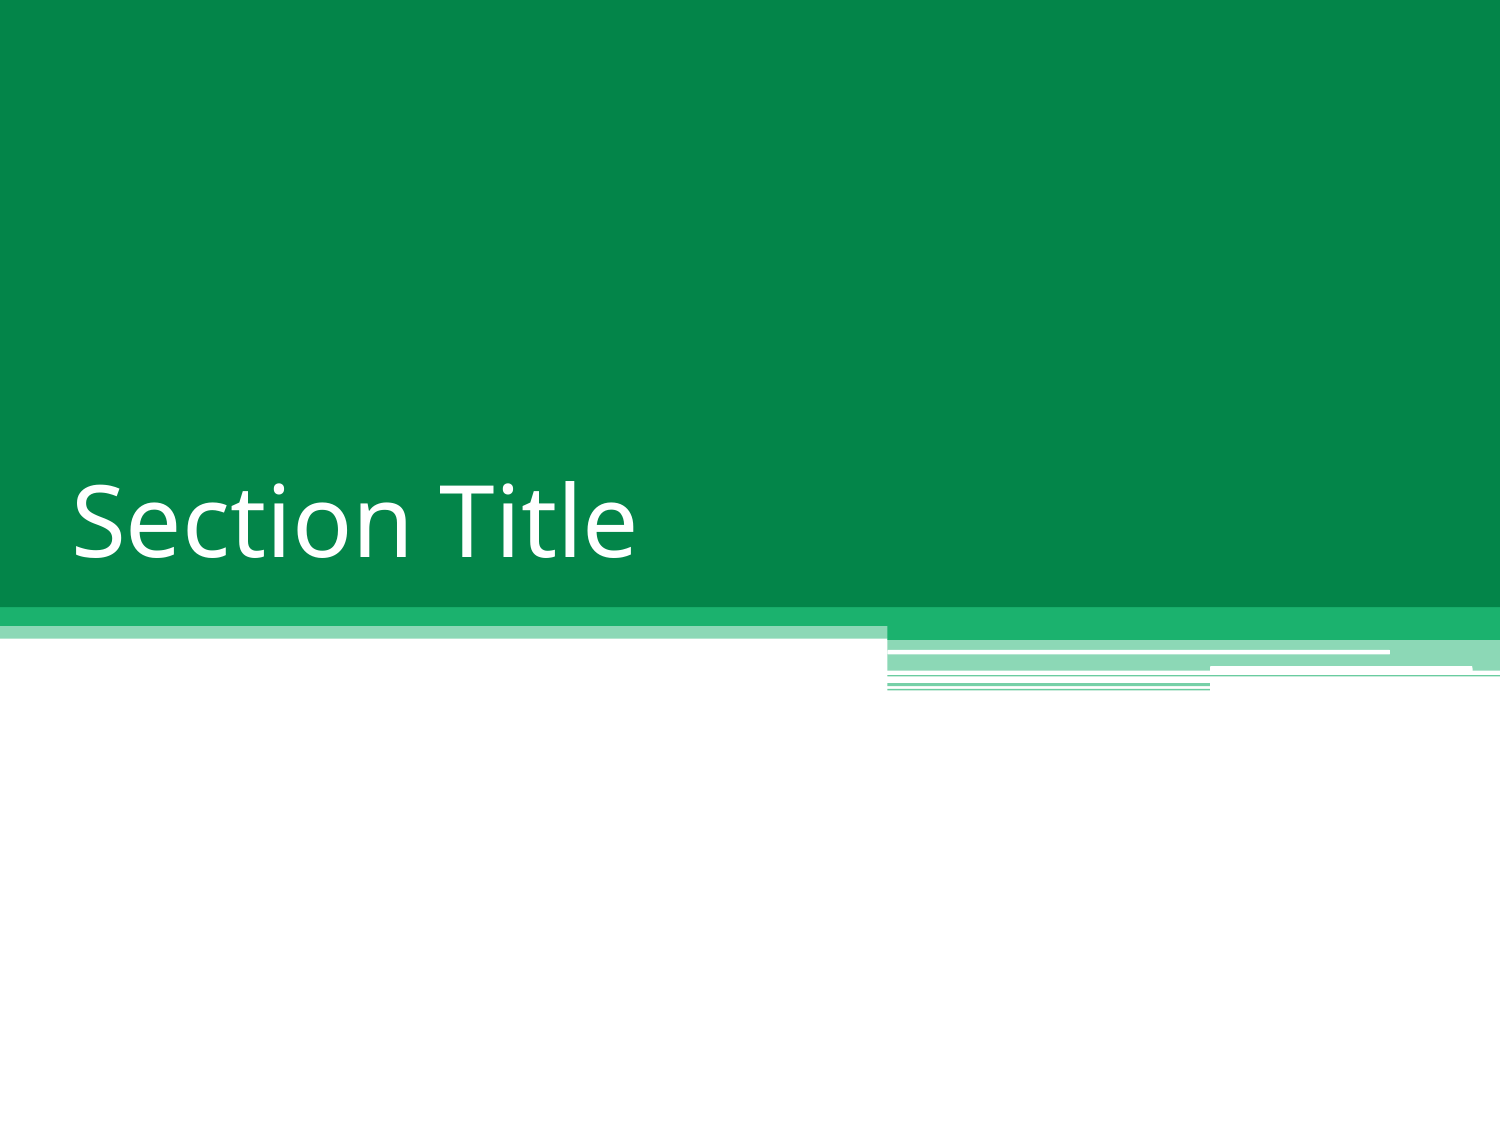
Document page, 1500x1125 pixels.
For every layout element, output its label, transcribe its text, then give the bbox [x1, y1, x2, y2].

title Section Title [56, 343, 1444, 585]
